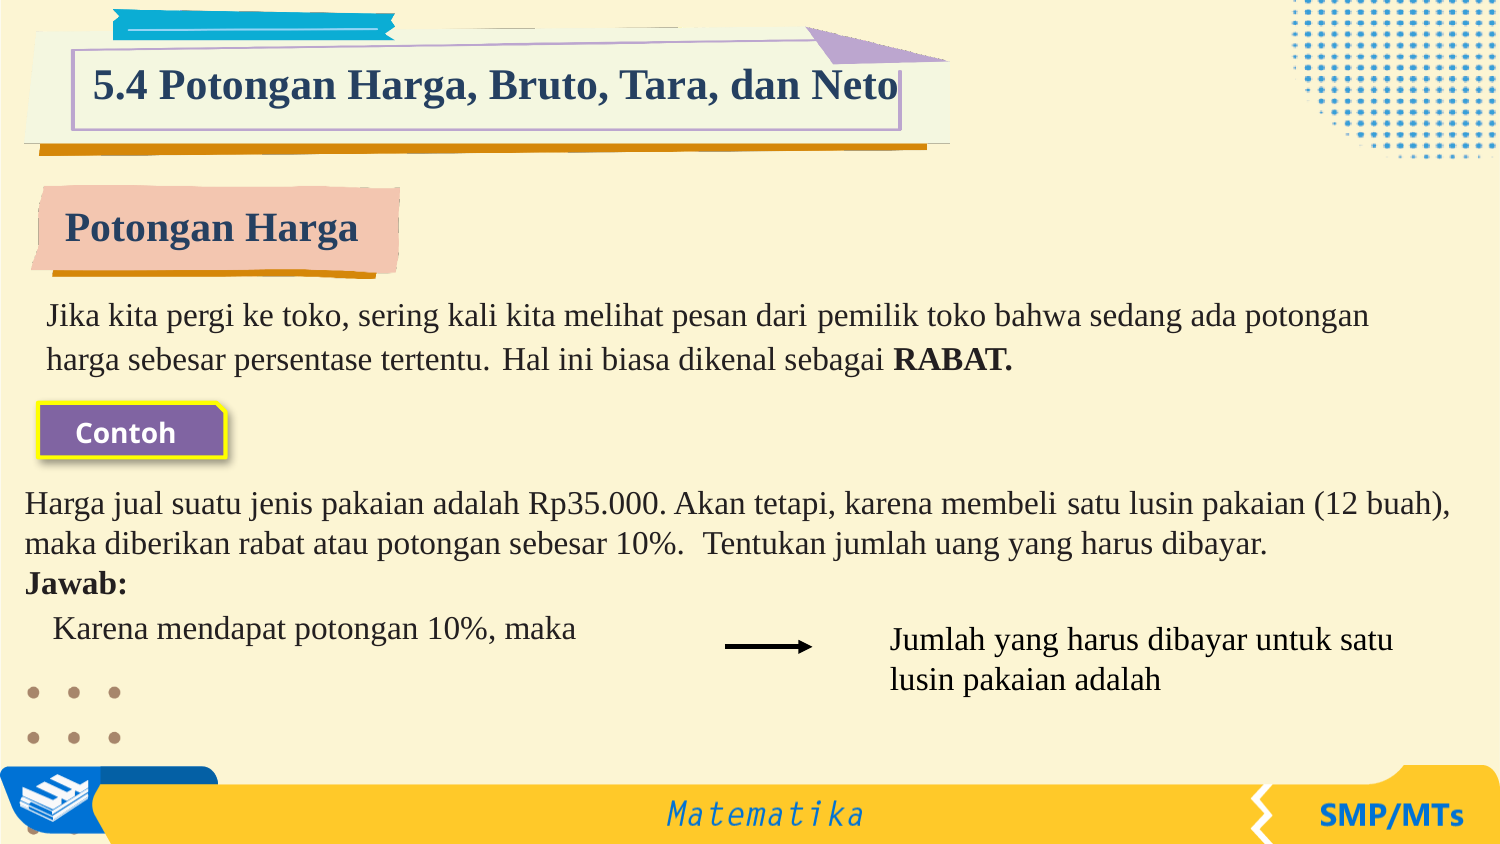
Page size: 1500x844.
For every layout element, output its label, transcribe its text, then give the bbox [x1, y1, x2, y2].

picture [0, 0, 1500, 844]
text_box Jika kita pergi ke toko, sering kali kita melihat pesan dari pemilik toko bahwa sedang ada potongan harga sebesar persentase tertentu. Hal ini biasa dikenal sebagai RABAT. [31, 285, 1450, 385]
text_box Contoh [35, 400, 228, 460]
text_box Harga jual suatu jenis pakaian adalah Rp35.000. Akan tetapi, karena membeli satu lusin pakaian (12 buah), maka diberikan rabat atau potongan sebesar 10%. Tentukan jumlah uang yang harus dibayar. Jawab: [9, 473, 1472, 609]
